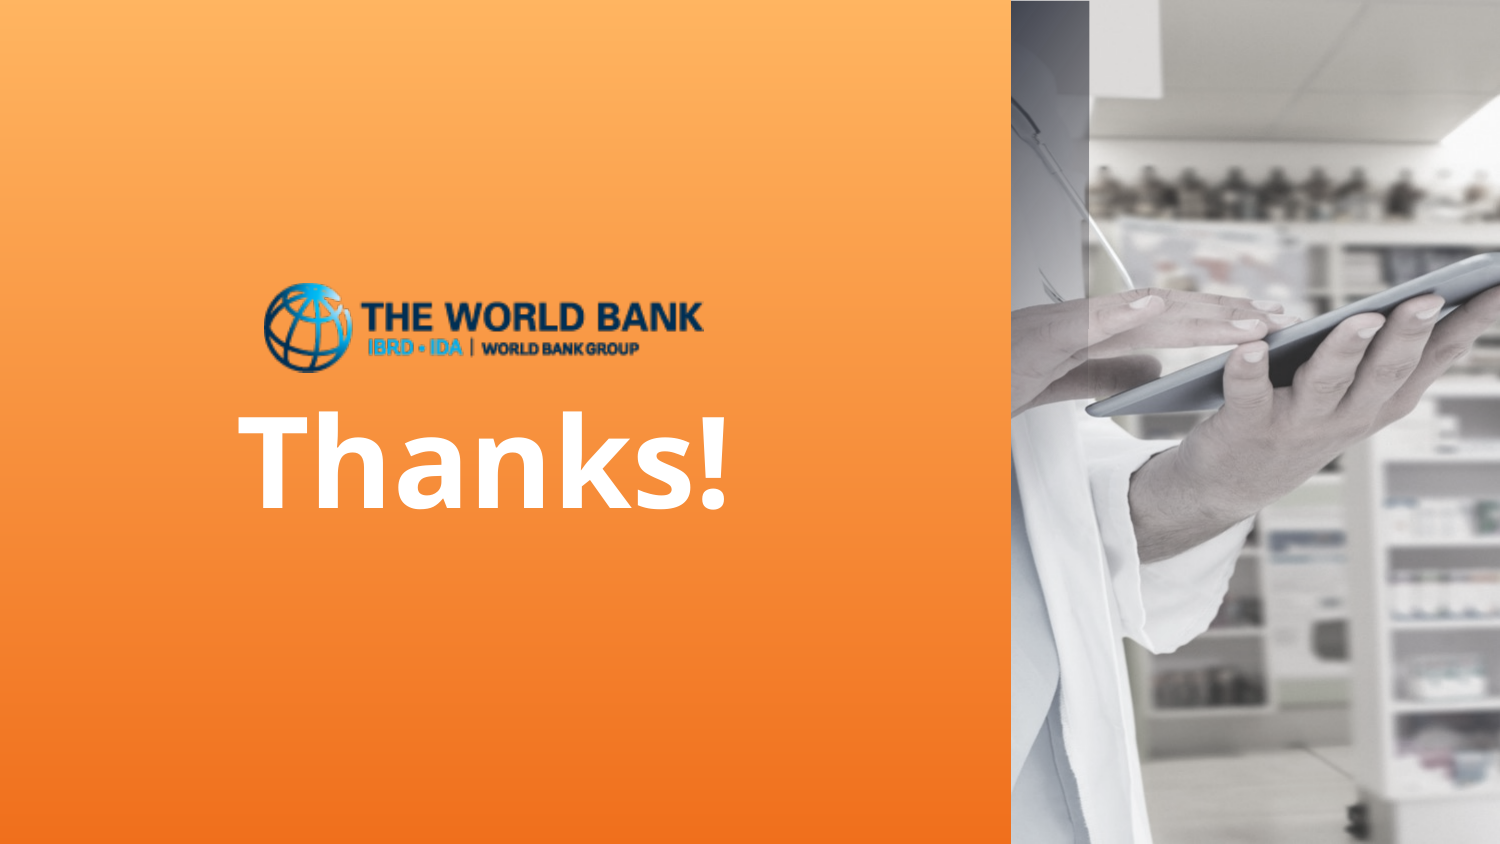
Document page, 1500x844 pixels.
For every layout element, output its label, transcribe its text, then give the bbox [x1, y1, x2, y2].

picture [1011, 0, 1500, 844]
picture [264, 283, 704, 373]
title Thanks! [221, 400, 747, 536]
